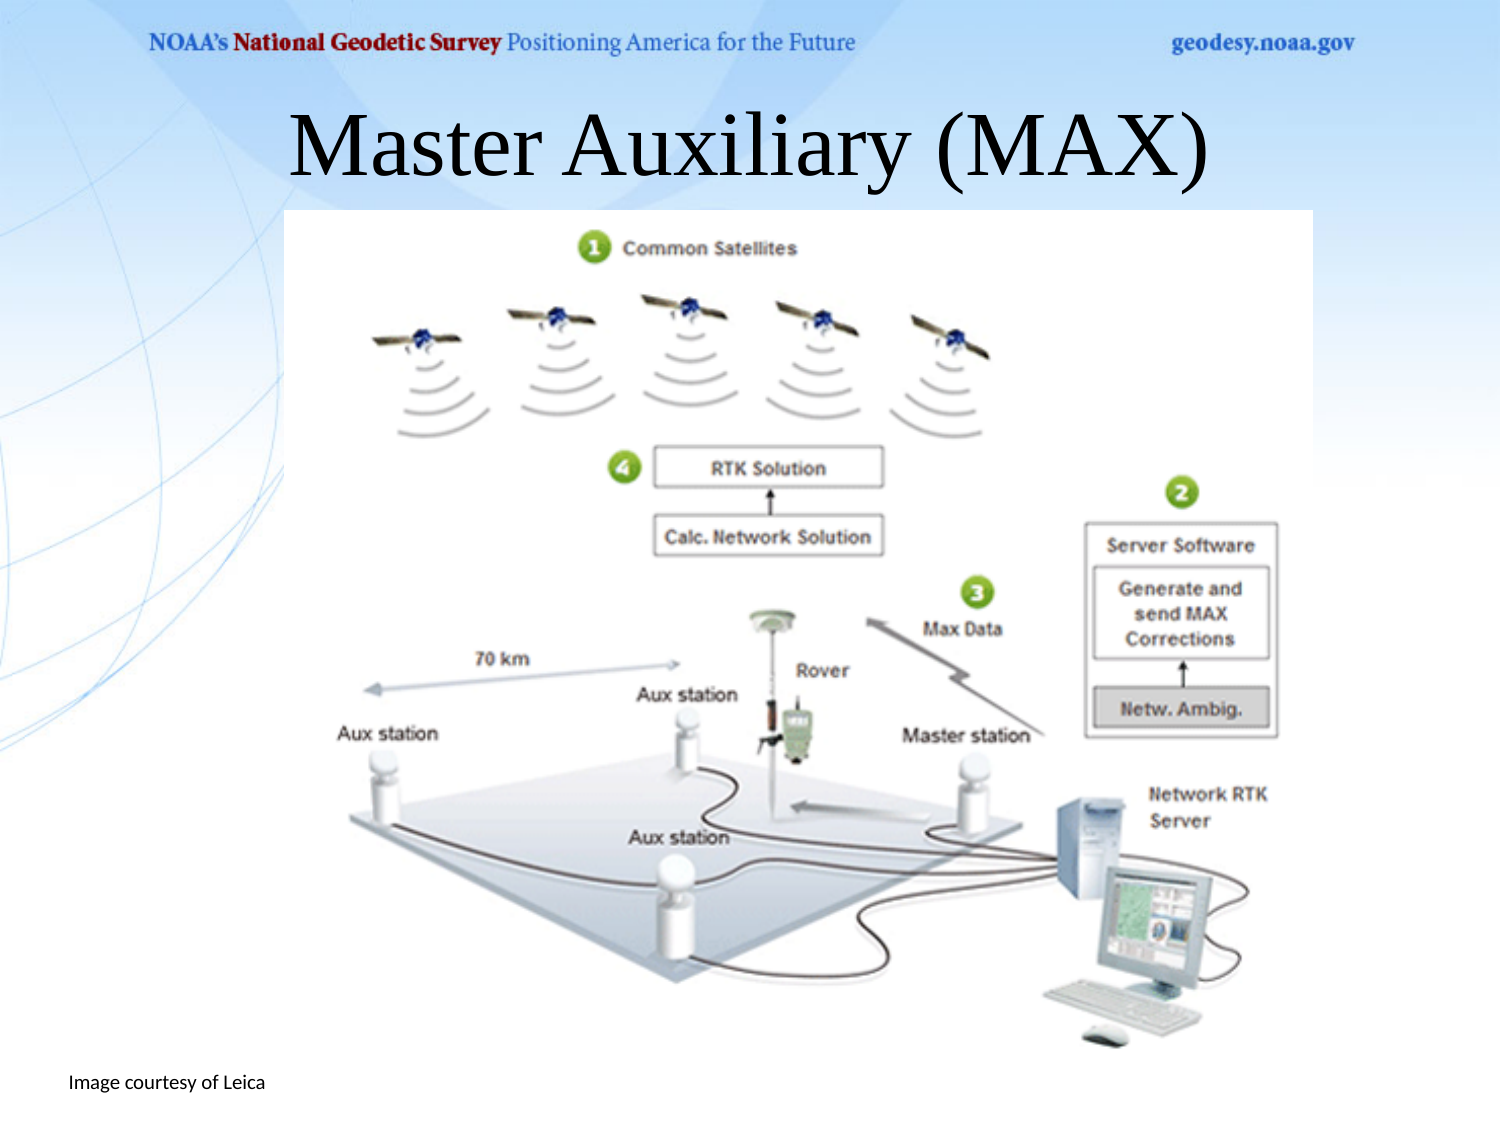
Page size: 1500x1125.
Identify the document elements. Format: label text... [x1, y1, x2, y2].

picture [0, 0, 1500, 1125]
text_box Image courtesy of Leica [53, 1061, 285, 1102]
title Master Auxiliary (MAX) [75, 45, 1425, 233]
